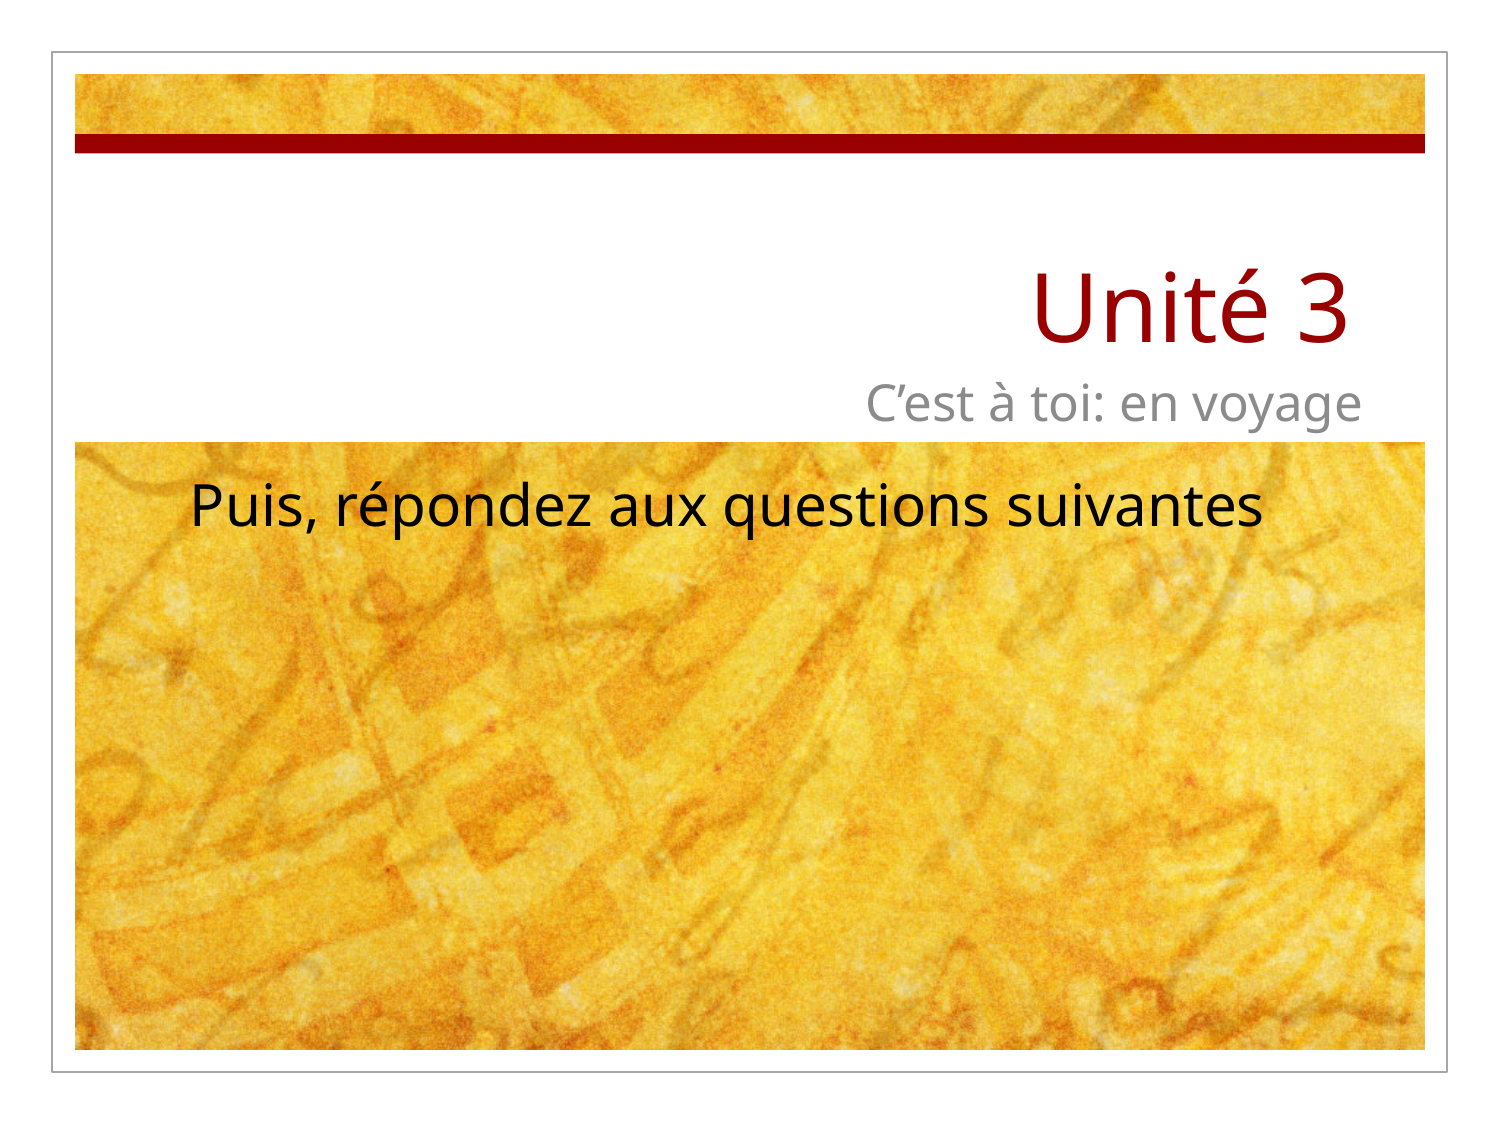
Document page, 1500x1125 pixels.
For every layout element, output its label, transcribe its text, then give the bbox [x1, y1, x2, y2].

text_box Puis, répondez aux questions suivantes [175, 460, 1322, 686]
picture [75, 74, 1425, 134]
title Unité 3 [112, 158, 1392, 362]
picture [75, 442, 1425, 1050]
subtitle C’est à toi: en voyage [112, 362, 1392, 439]
